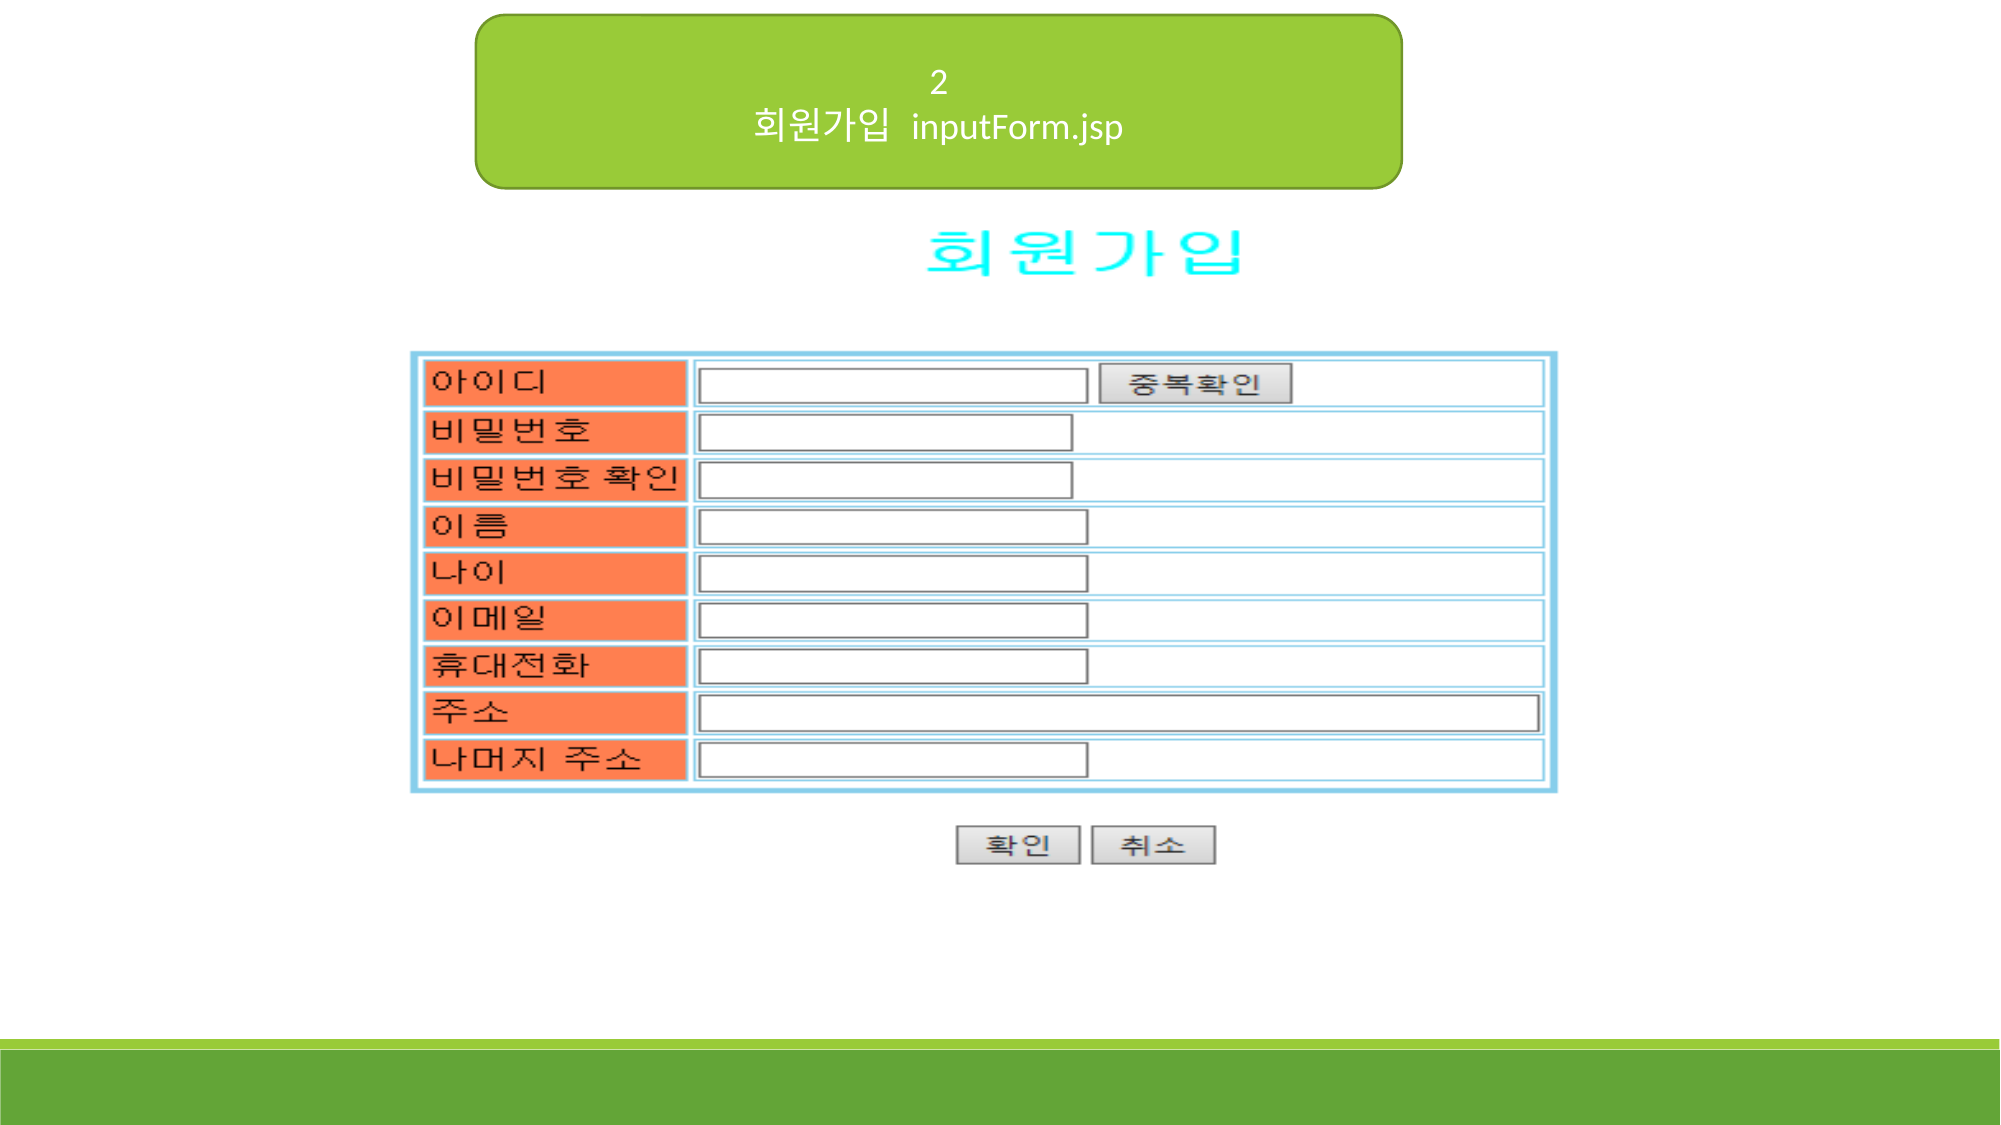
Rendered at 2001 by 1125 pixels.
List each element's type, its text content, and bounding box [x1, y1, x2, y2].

picture [326, 212, 1687, 905]
text_box 2 회원가입 inputForm.jsp [474, 13, 1404, 190]
